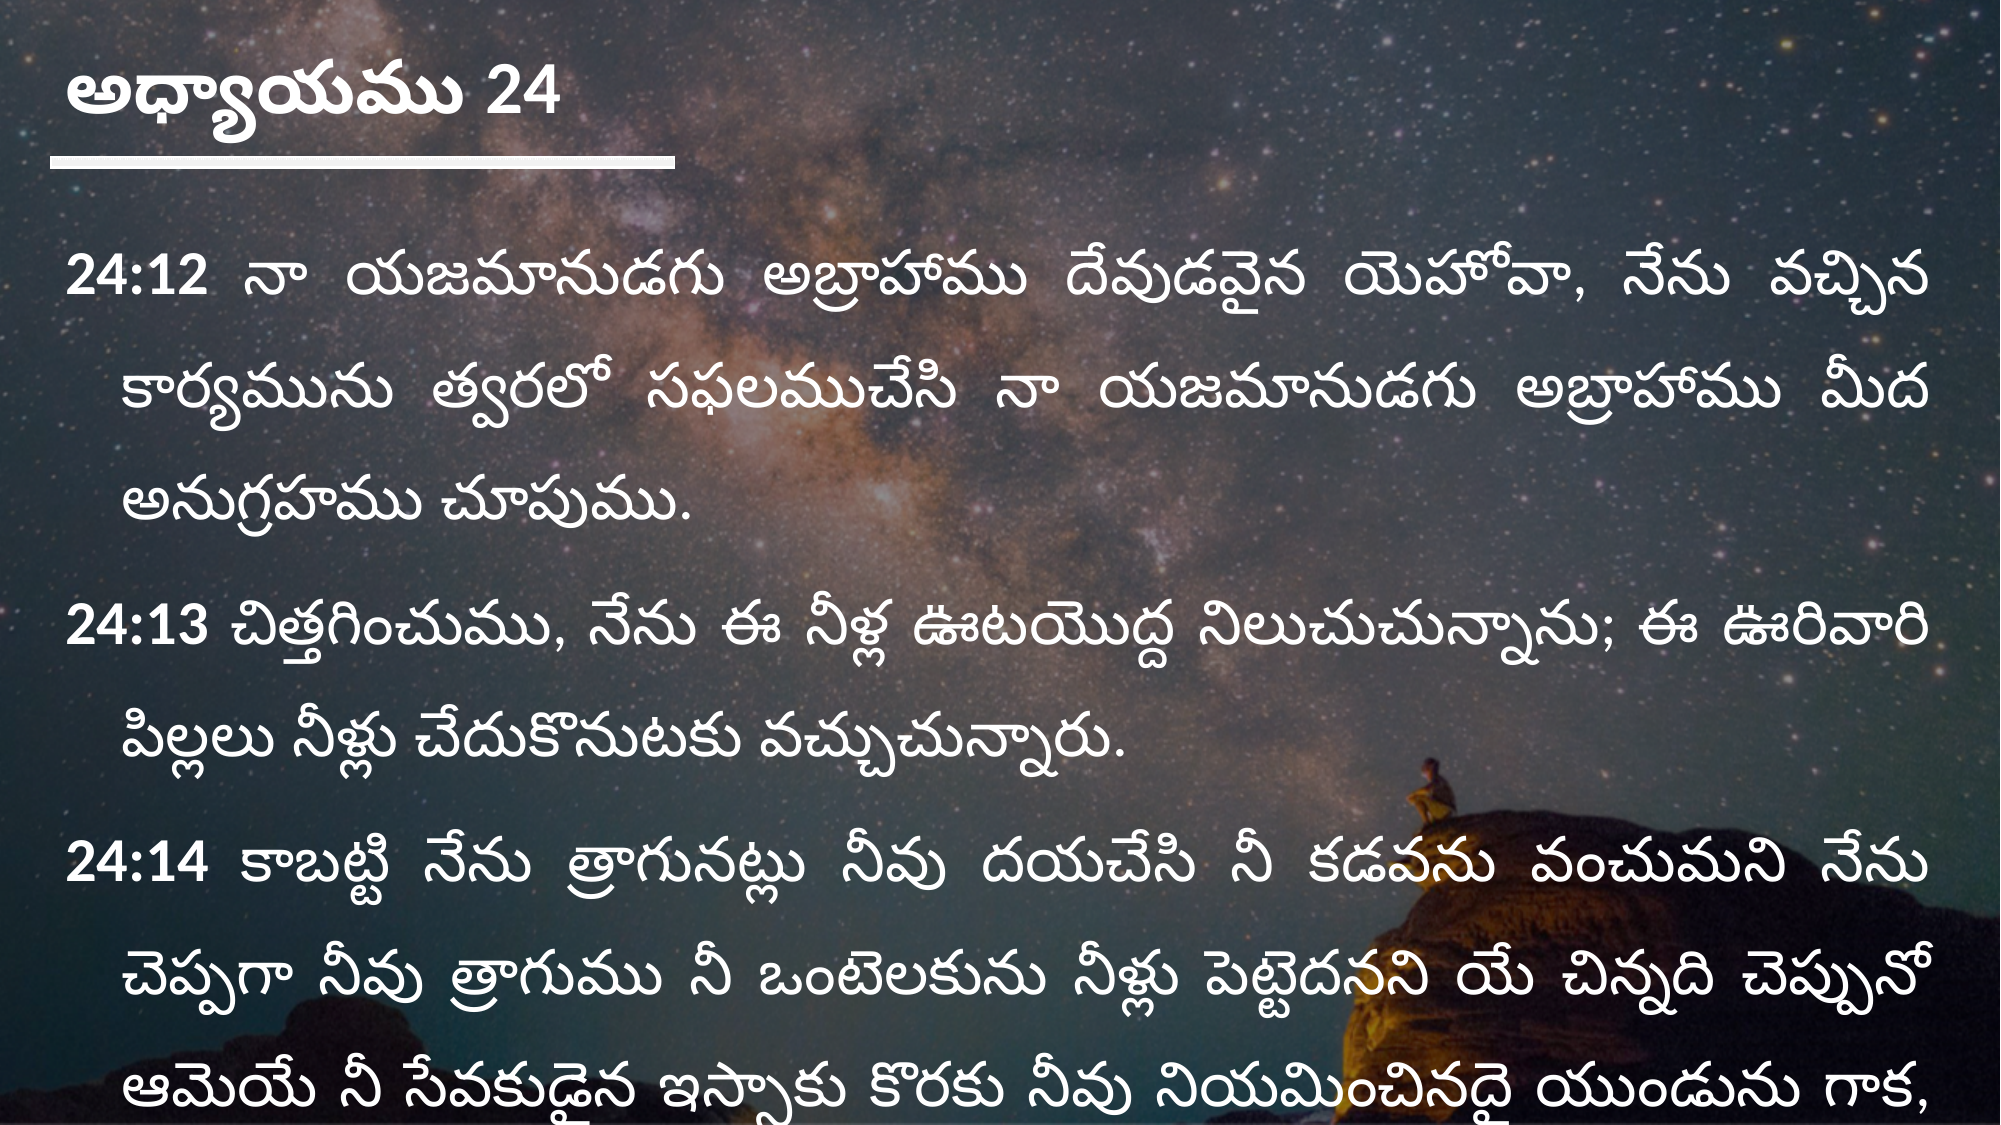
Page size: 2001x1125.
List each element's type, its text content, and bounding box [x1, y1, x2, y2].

title అధ్యాయము 24 [50, 0, 1925, 167]
list 24:12 నా యజమానుడగు అబ్రాహాము దేవుడవైన యెహోవా, నేను వచ్చిన కార్యమును త్వరలో సఫలముచేసి నా యజమానుడగు అబ్రాహాము మీద అనుగ్రహము చూపుము. 24:13 చిత్తగించుము, నేను ఈ నీళ్ల ఊటయొద్ద నిలుచుచున్నాను; ఈ ఊరివారి పిల్లలు నీళ్లు చేదుకొనుటకు వచ్చుచున్నారు. 24:14 కాబట్టి నేను త్రాగునట్లు నీవు దయచేసి నీ కడవను వంచుమని నేను చెప్పగా నీవు త్రాగుము నీ ఒంటెలకును నీళ్లు పెట్టెదనని యే చిన్నది చెప్పునో ఆమెయే నీ సేవకుడైన ఇస్సాకు కొరకు నీవు నియమించినదై యుండును గాక, అందువలన నీవు నా యజమానునిమీద అనుగ్రహము చూపితివని తెలిసికొందుననెను. [50, 187, 1946, 1063]
picture [0, 0, 2000, 1125]
